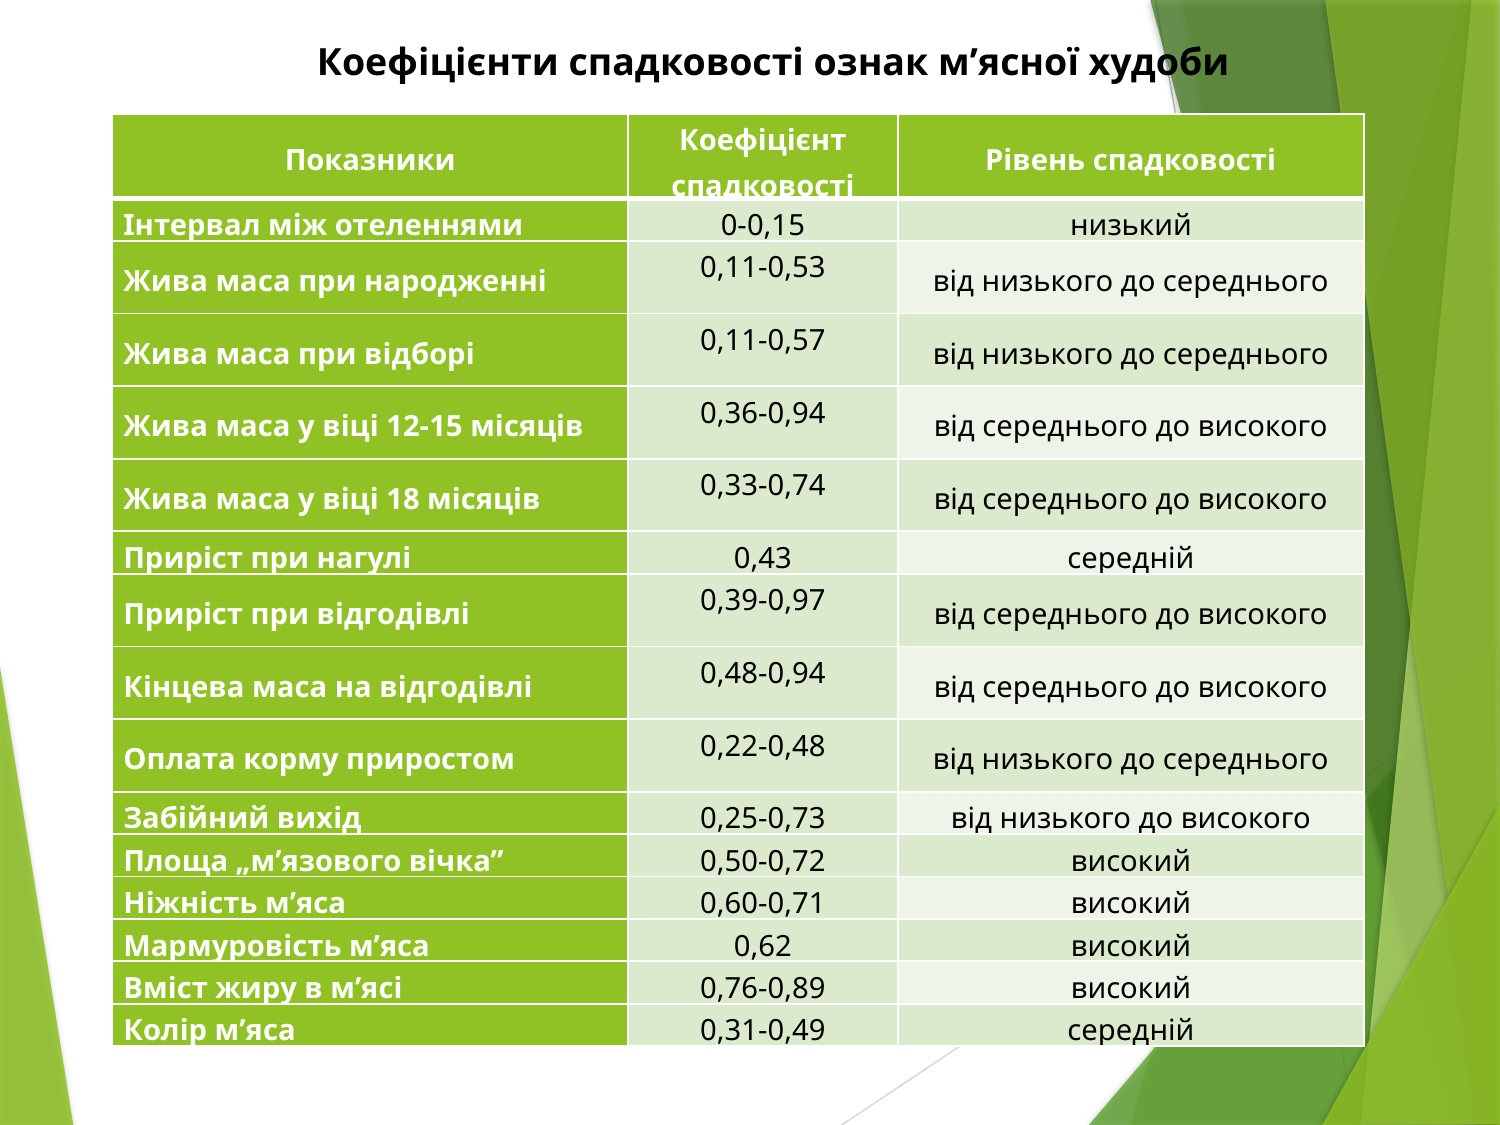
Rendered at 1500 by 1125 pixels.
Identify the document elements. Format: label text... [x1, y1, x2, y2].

table_cell 0,62 [629, 920, 897, 960]
table_cell низький [899, 201, 1363, 240]
table_cell Вміст жиру в м’ясі [113, 962, 627, 1003]
table_cell від середнього до високого [899, 387, 1363, 458]
table_cell Інтервал між отеленнями [113, 201, 627, 240]
table_cell від низького до високого [899, 793, 1363, 833]
table_header Показники [113, 115, 627, 196]
table_cell Колір м’яса [113, 1005, 627, 1045]
table_cell 0,33-0,74 [629, 460, 897, 530]
table_cell середній [899, 532, 1363, 573]
text_box Коефіцієнти спадковості ознак м’ясної худоби [277, 30, 1270, 91]
table_cell Жива маса у віці 18 місяців [113, 460, 627, 530]
table_cell від середнього до високого [899, 575, 1363, 646]
table_cell Жива маса при народженні [113, 242, 627, 313]
table_cell від низького до середнього [899, 314, 1363, 385]
table_cell 0-0,15 [629, 201, 897, 240]
table_cell 0,11-0,57 [629, 314, 897, 385]
table_cell високий [899, 835, 1363, 876]
table_cell Ніжність м’яса [113, 877, 627, 918]
table_cell Кінцева маса на відгодівлі [113, 647, 627, 718]
table_cell 0,39-0,97 [629, 575, 897, 646]
table_cell високий [899, 877, 1363, 918]
table_cell 0,43 [629, 532, 897, 573]
table_cell Приріст при відгодівлі [113, 575, 627, 646]
table_header Рівень спадковості [899, 115, 1363, 196]
table_cell від низького до середнього [899, 720, 1363, 791]
table_cell 0,50-0,72 [629, 835, 897, 876]
table_cell Мармуровість м’яса [113, 920, 627, 960]
table_cell Жива маса у віці 12-15 місяців [113, 387, 627, 458]
table_cell 0,76-0,89 [629, 962, 897, 1003]
table_cell середній [899, 1005, 1363, 1045]
table_cell 0,48-0,94 [629, 647, 897, 718]
table_cell 0,25-0,73 [629, 793, 897, 833]
table_cell високий [899, 962, 1363, 1003]
table_cell Забійний вихід [113, 793, 627, 833]
table_cell Оплата корму приростом [113, 720, 627, 791]
table_cell 0,36-0,94 [629, 387, 897, 458]
table_cell від середнього до високого [899, 460, 1363, 530]
table_cell 0,22-0,48 [629, 720, 897, 791]
table_cell 0,11-0,53 [629, 242, 897, 313]
table_cell Приріст при нагулі [113, 532, 627, 573]
table_cell 0,60-0,71 [629, 877, 897, 918]
table_cell високий [899, 920, 1363, 960]
table_cell 0,31-0,49 [629, 1005, 897, 1045]
table_cell Жива маса при відборі [113, 314, 627, 385]
table_cell від середнього до високого [899, 647, 1363, 718]
table_cell Площа „м’язового вічка” [113, 835, 627, 876]
table_header Коефіцієнт спадковості [629, 115, 897, 196]
table_cell від низького до середнього [899, 242, 1363, 313]
